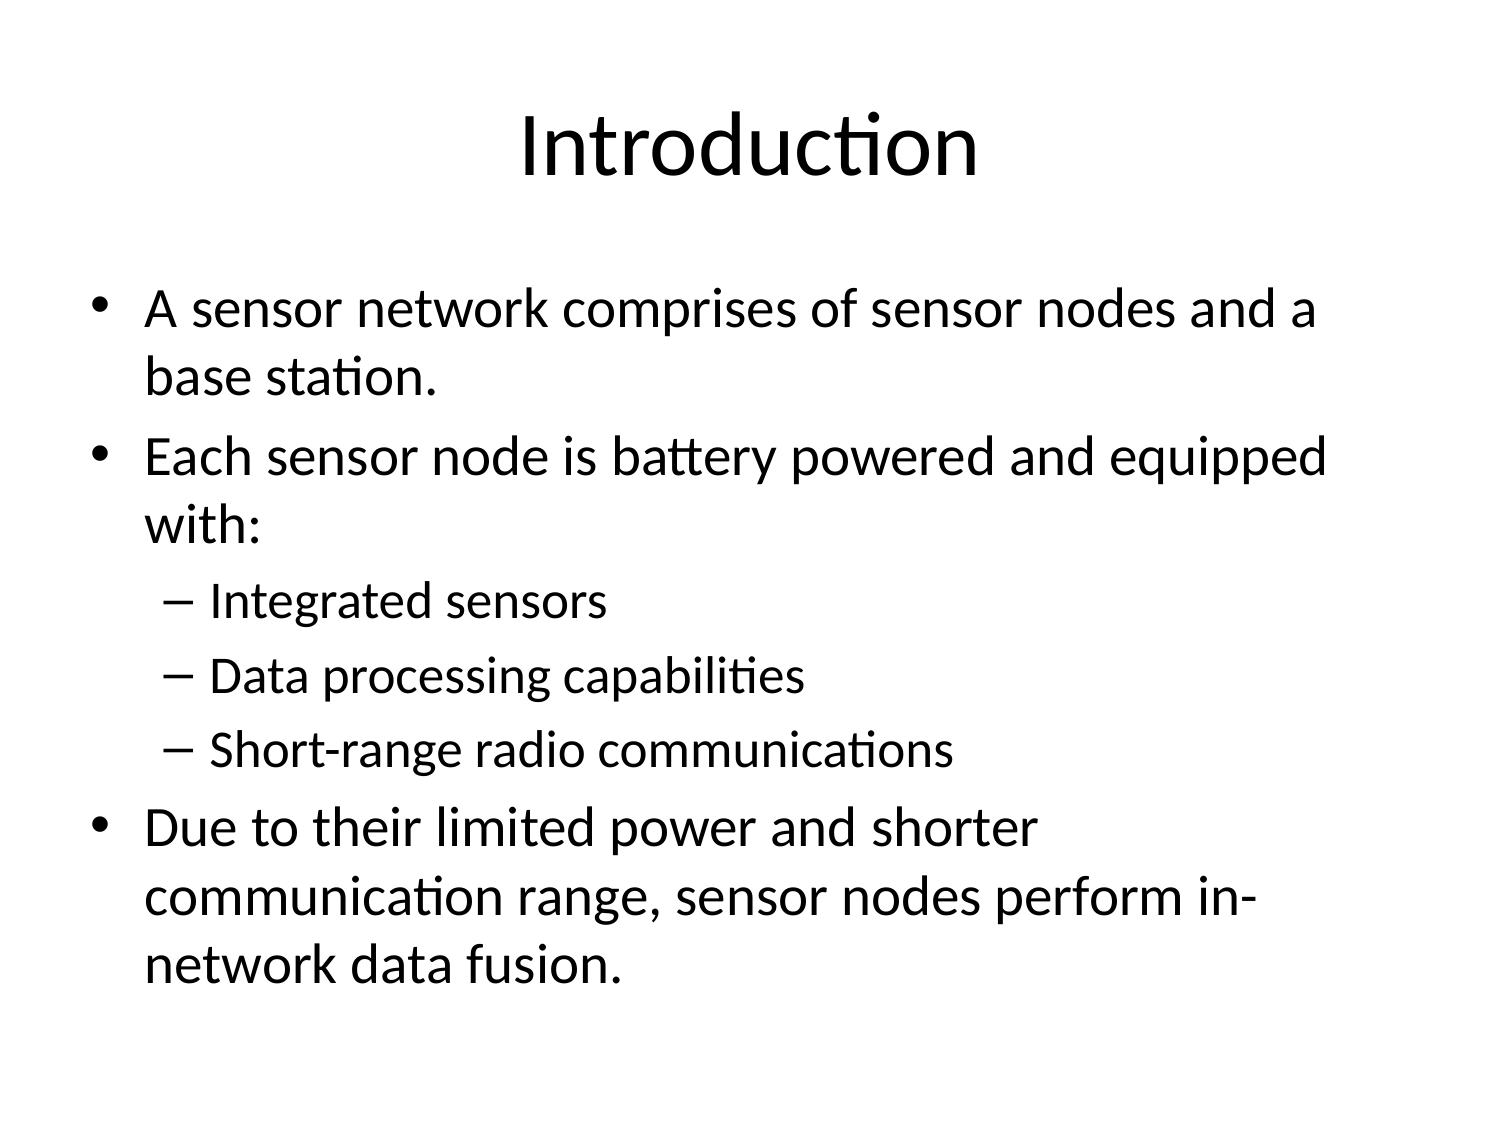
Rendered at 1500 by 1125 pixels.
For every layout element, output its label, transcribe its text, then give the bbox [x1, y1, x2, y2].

title Introduction [75, 45, 1425, 233]
list A sensor network comprises of sensor nodes and a base station. Each sensor node is battery powered and equipped with: Integrated sensors Data processing capabilities Short-range radio communications Due to their limited power and shorter communication range, sensor nodes perform in-network data fusion. [75, 262, 1425, 1005]
